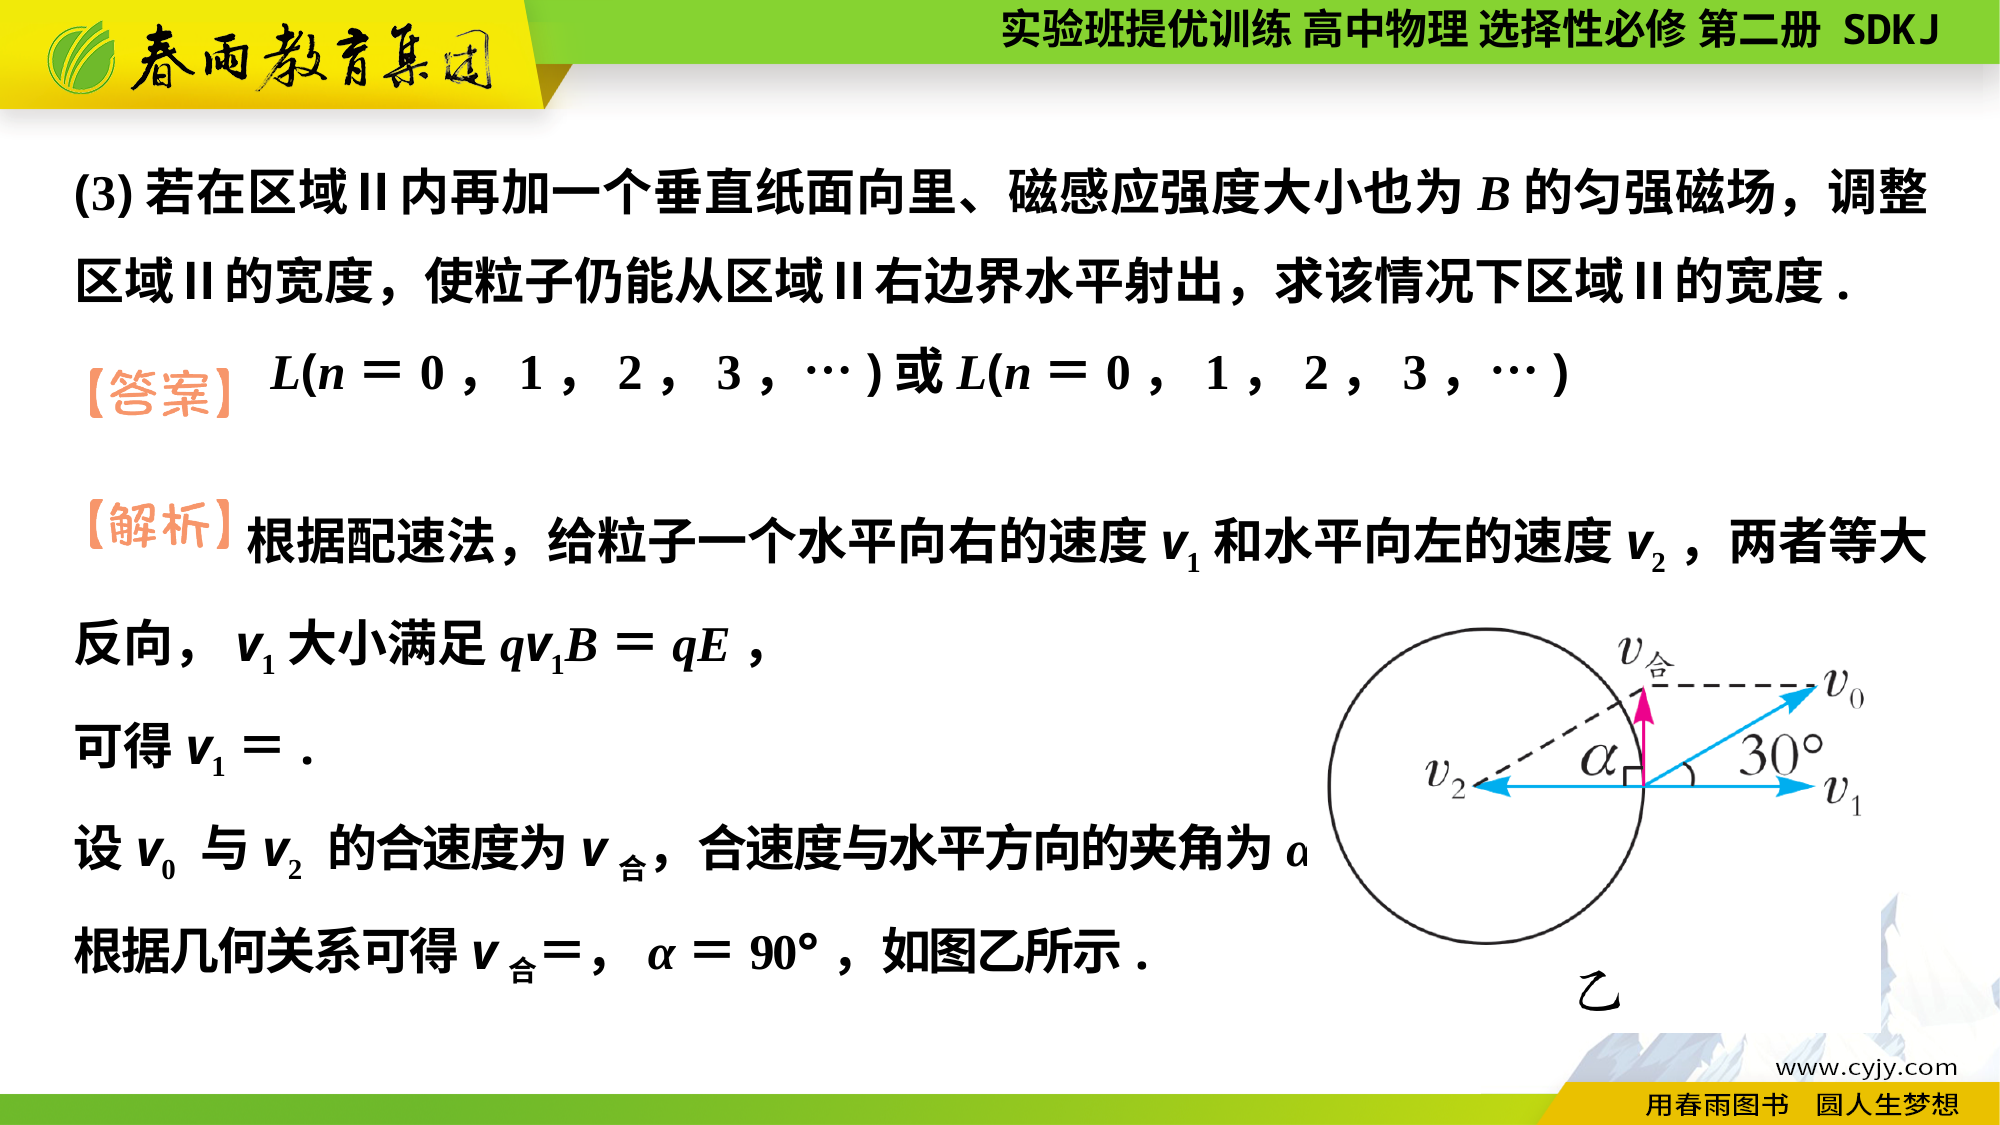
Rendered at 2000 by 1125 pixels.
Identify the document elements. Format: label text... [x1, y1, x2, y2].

picture [0, 0, 2000, 1125]
list (3)若在区域Ⅱ内再加一个垂直纸面向里、磁感应强度大小也为B的匀强磁场，调整区域Ⅱ的宽度，使粒子仍能从区域Ⅱ右边界水平射出，求该情况下区域Ⅱ的宽度. [59, 122, 1944, 308]
